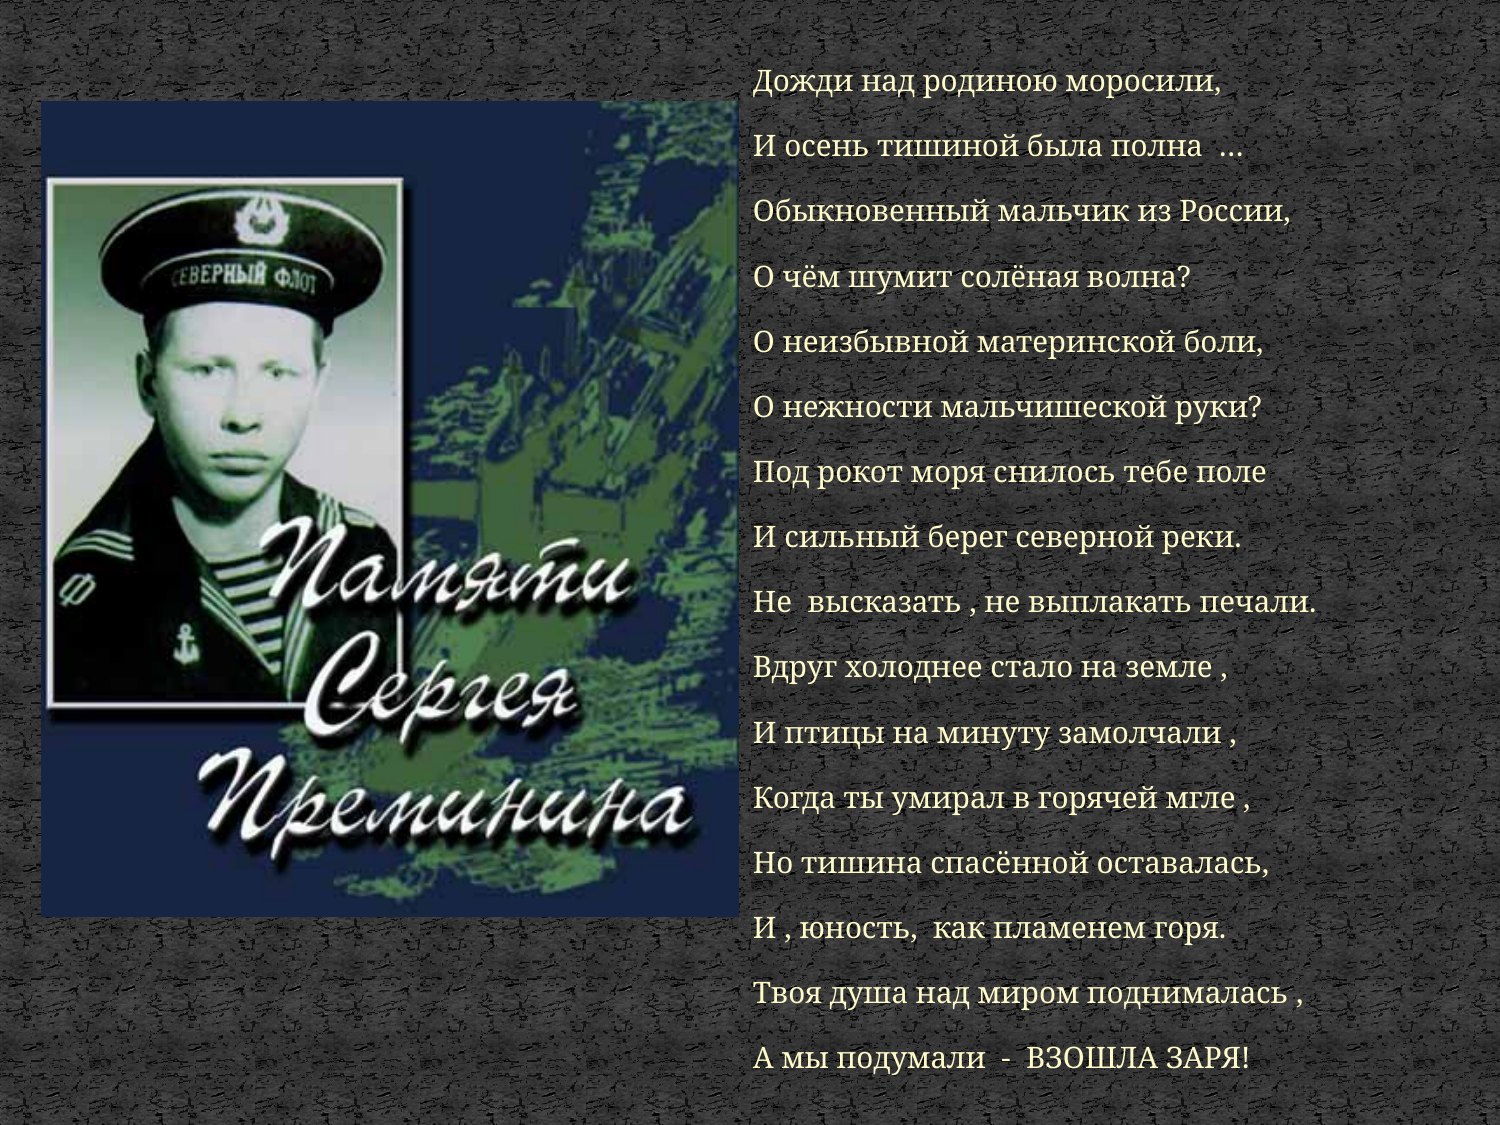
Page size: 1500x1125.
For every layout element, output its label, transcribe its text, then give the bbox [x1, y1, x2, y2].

picture [41, 101, 739, 917]
list Дожди над родиною моросили, И осень тишиной была полна … Обыкновенный мальчик из России, О чём шумит солёная волна? О неизбывной материнской боли, О нежности мальчишеской руки? Под рокот моря снилось тебе поле И сильный берег северной реки. Не высказать , не выплакать печали. Вдруг холоднее стало на земле , И птицы на минуту замолчали , Когда ты умирал в горячей мгле , Но тишина спасённой оставалась, И , юность, как пламенем горя. Твоя душа над миром поднималась , А мы подумали - ВЗОШЛА ЗАРЯ! [738, 54, 1438, 1083]
